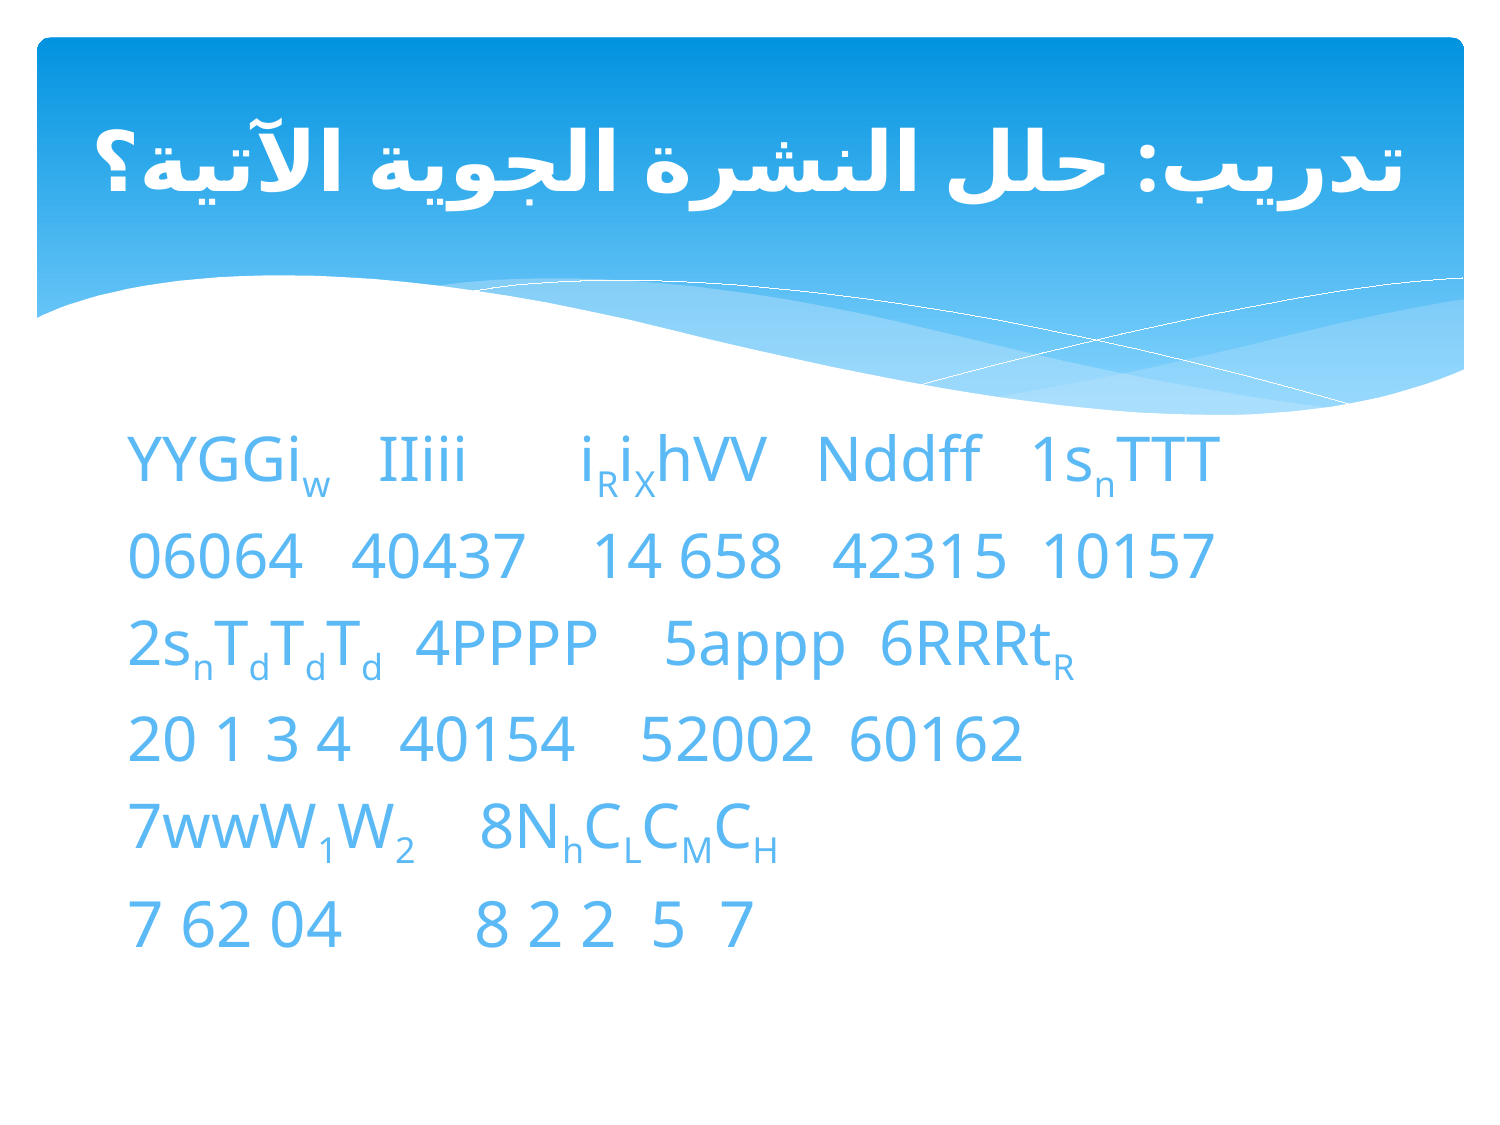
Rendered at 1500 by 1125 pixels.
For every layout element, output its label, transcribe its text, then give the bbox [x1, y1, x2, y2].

list YYGGiw IIiii iRiXhVV Nddff 1snTTT 06064 40437 14 658 42315 10157 2snTdTdTd 4PPPP 5appp 6RRRtR 20 1 3 4 40154 52002 60162 7wwW1W2 8NhCLCMCH 7 62 04 8 2 2 5 7 [112, 412, 1353, 979]
title تدريب: حلل النشرة الجوية الآتية؟ [75, 55, 1425, 261]
